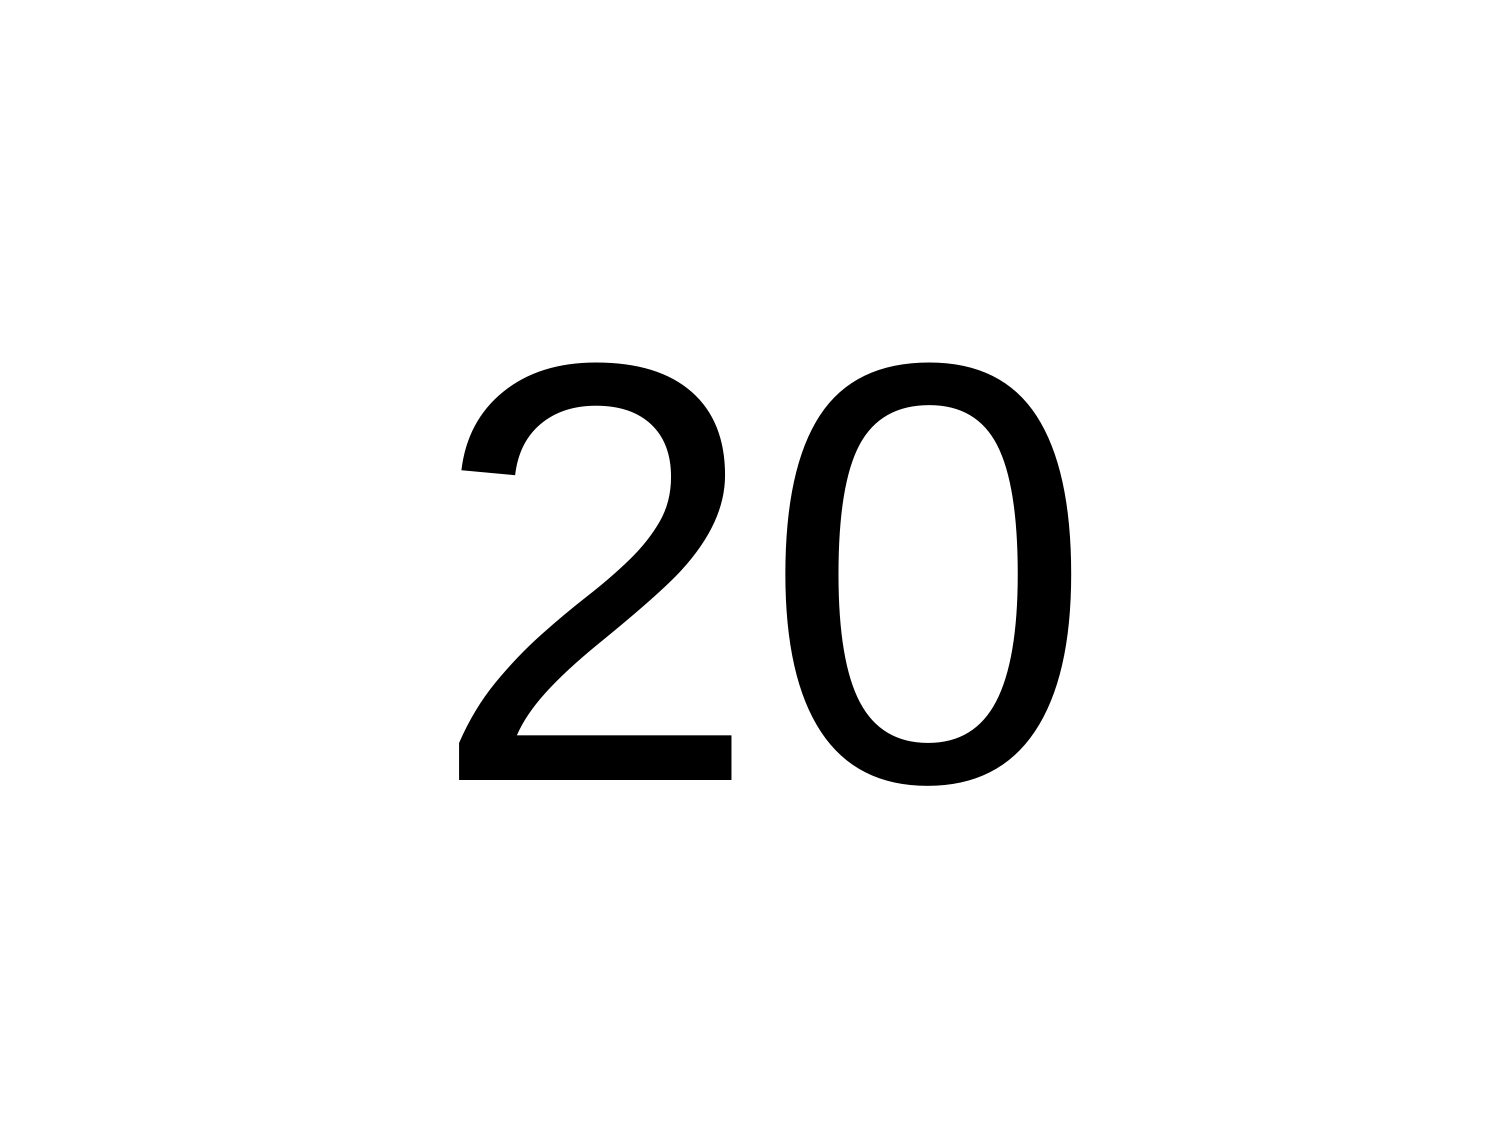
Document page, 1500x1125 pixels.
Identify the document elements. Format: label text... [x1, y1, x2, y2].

text_box 20 [249, 174, 1275, 908]
